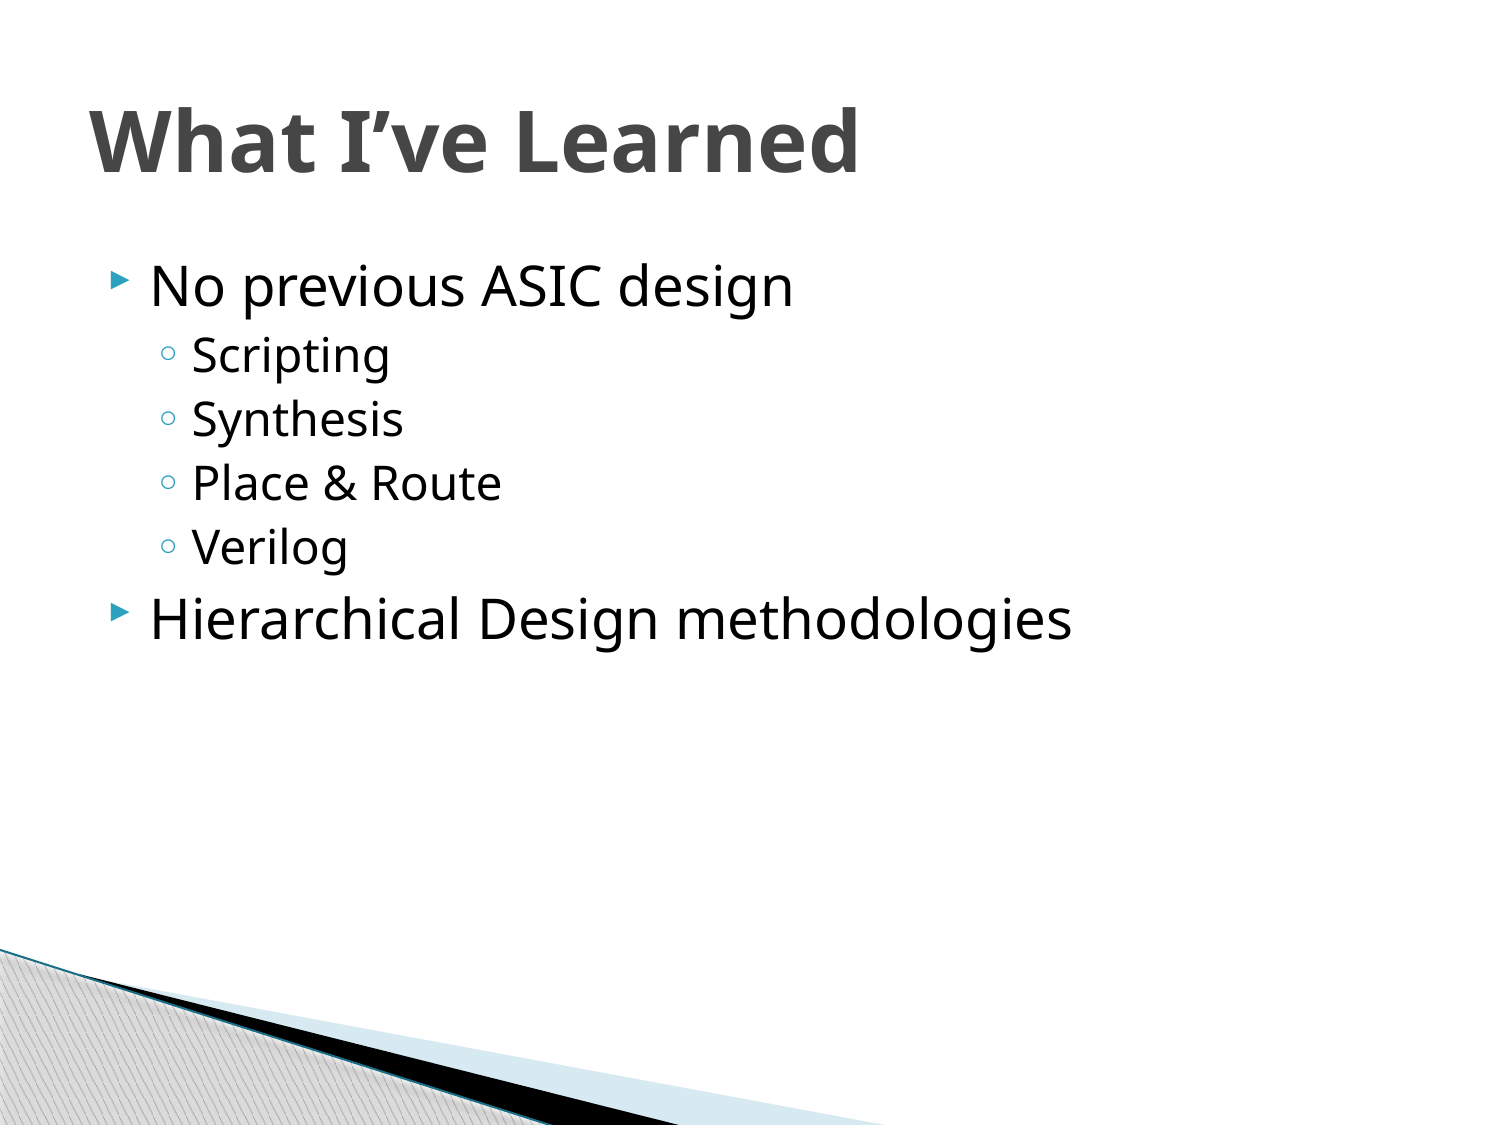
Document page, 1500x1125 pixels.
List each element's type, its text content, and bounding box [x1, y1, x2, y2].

list No previous ASIC design Scripting Synthesis Place & Route Verilog Hierarchical Design methodologies [75, 243, 1425, 986]
title What I’ve Learned [75, 45, 1425, 233]
